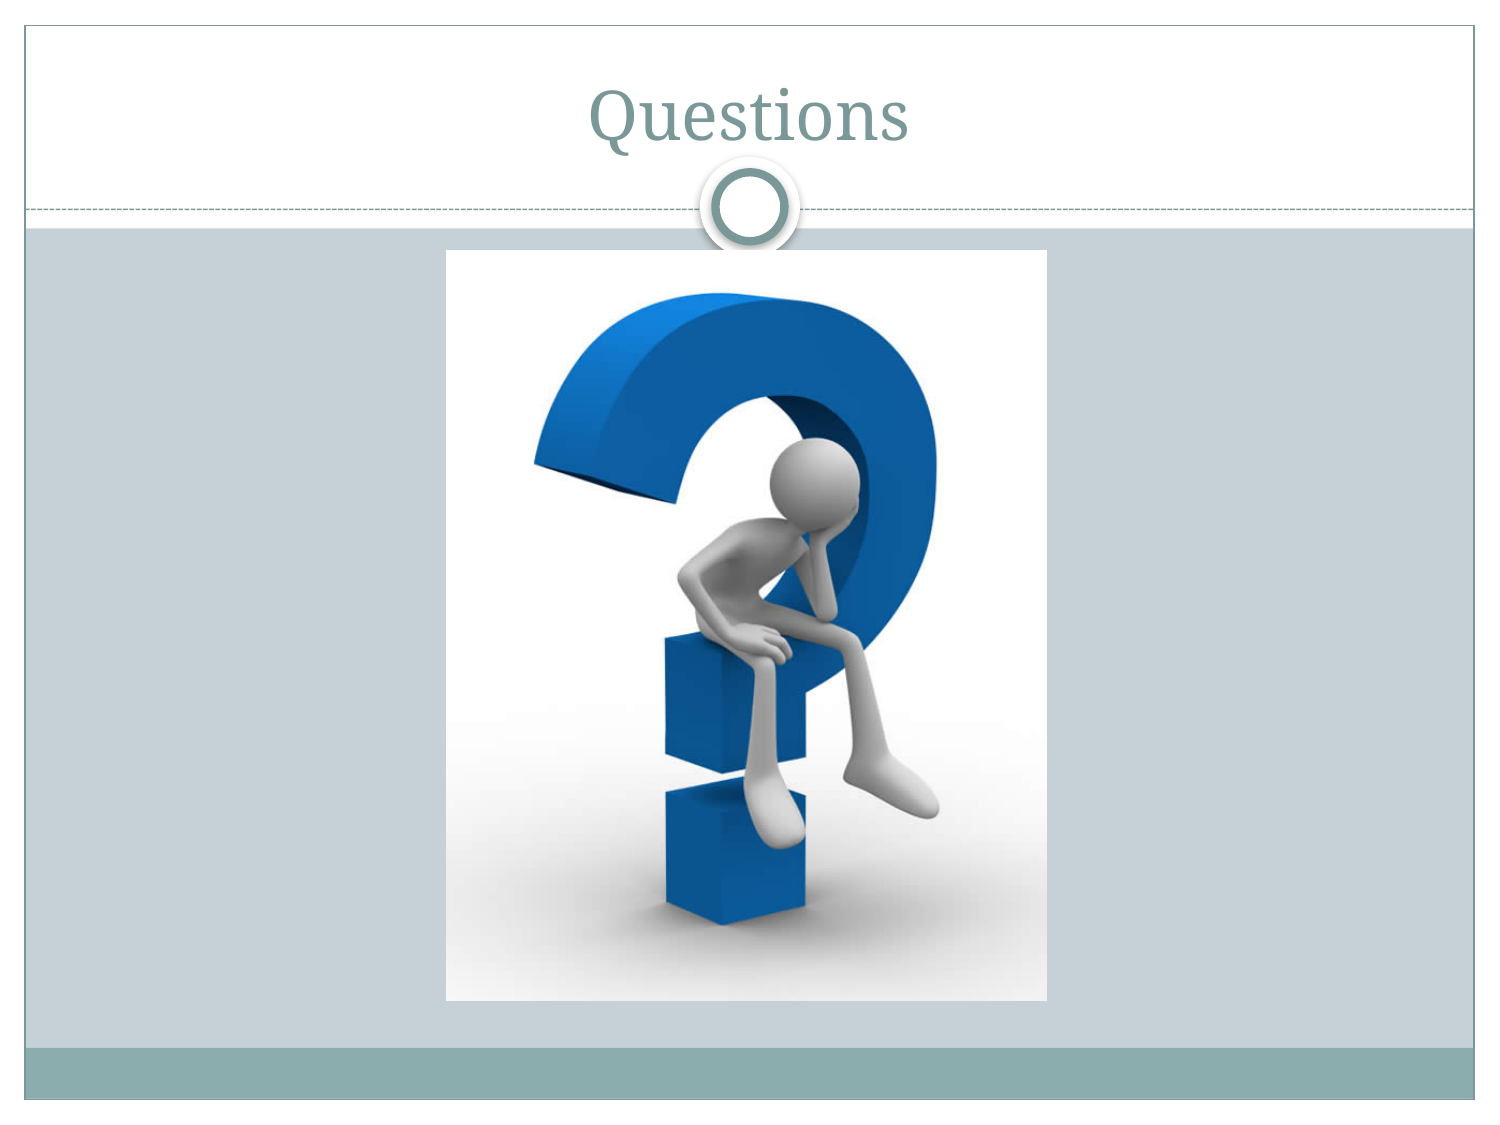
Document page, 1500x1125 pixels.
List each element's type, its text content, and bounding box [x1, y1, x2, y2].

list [446, 250, 1048, 1001]
title Questions [49, 37, 1450, 162]
